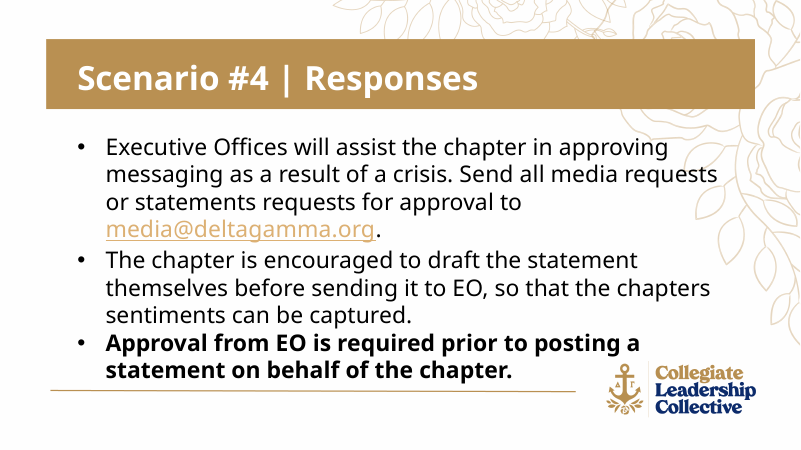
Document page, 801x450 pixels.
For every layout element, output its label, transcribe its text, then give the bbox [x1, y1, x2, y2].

list Executive Offices will assist the chapter in approving messaging as a result of a crisis. Send all media requests or statements requests for approval to media@deltagamma.org. The chapter is encouraged to draft the statement themselves before sending it to EO, so that the chapters sentiments can be captured. Approval from EO is required prior to posting a statement on behalf of the chapter. [62, 125, 738, 402]
picture [0, 0, 801, 450]
list Scenario #4 | Responses [62, 50, 738, 100]
